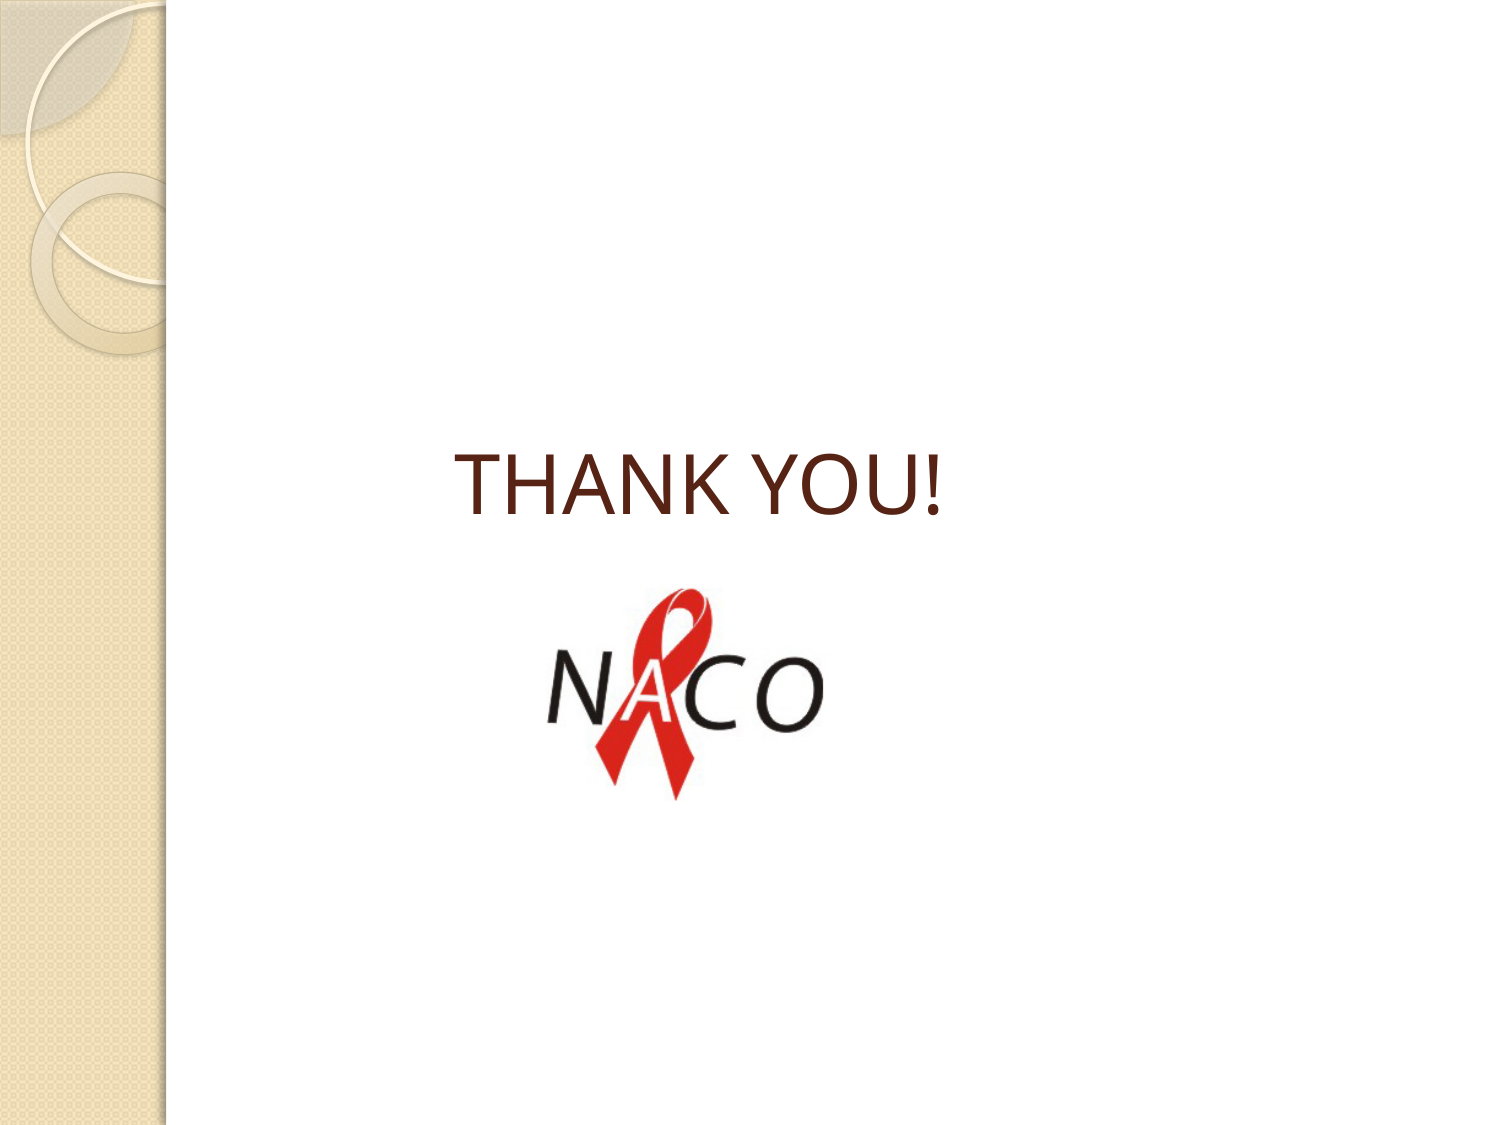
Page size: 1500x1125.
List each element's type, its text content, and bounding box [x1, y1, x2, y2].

title THANK YOU! [24, 387, 1375, 575]
picture [524, 574, 844, 813]
